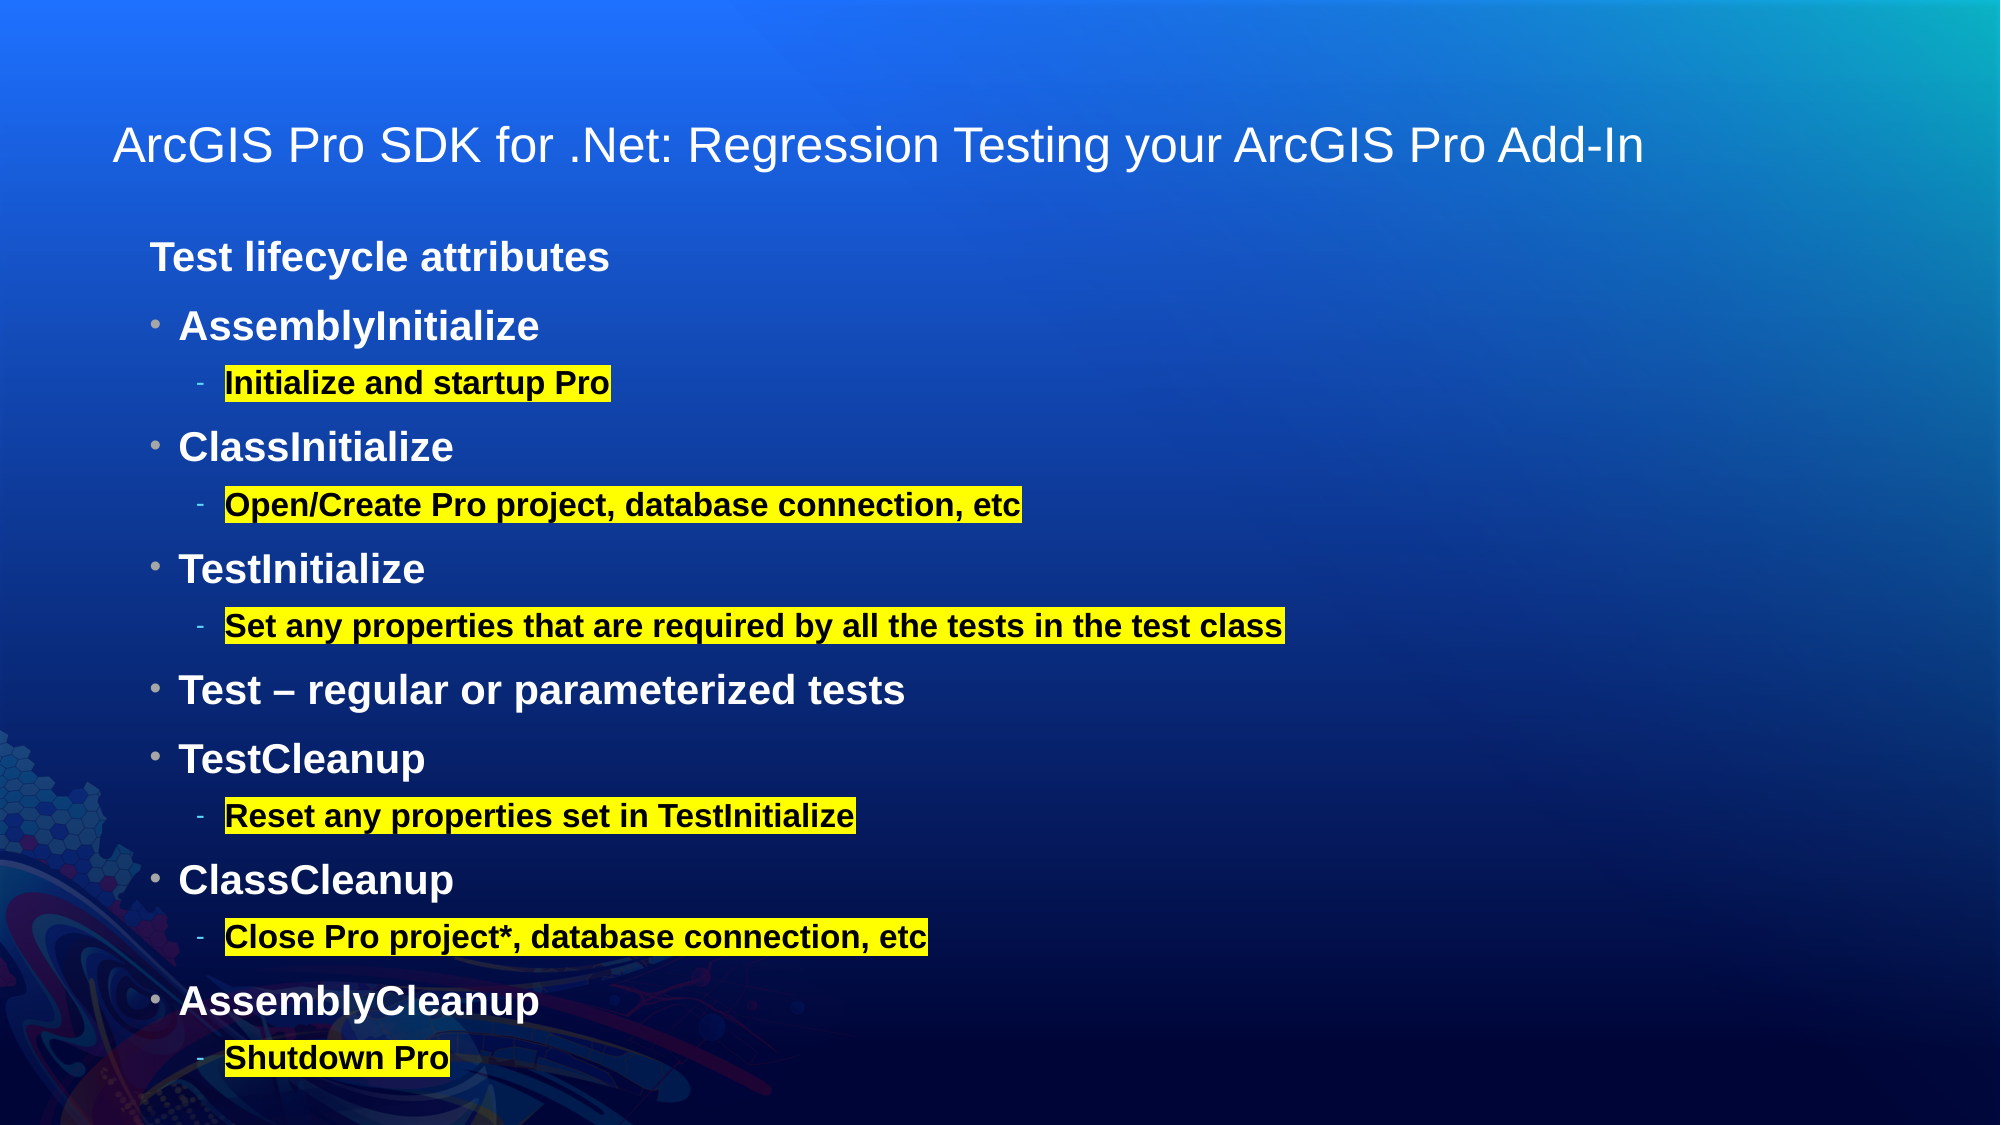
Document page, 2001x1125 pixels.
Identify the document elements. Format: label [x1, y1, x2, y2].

text_box [0, 0, 2000, 1125]
